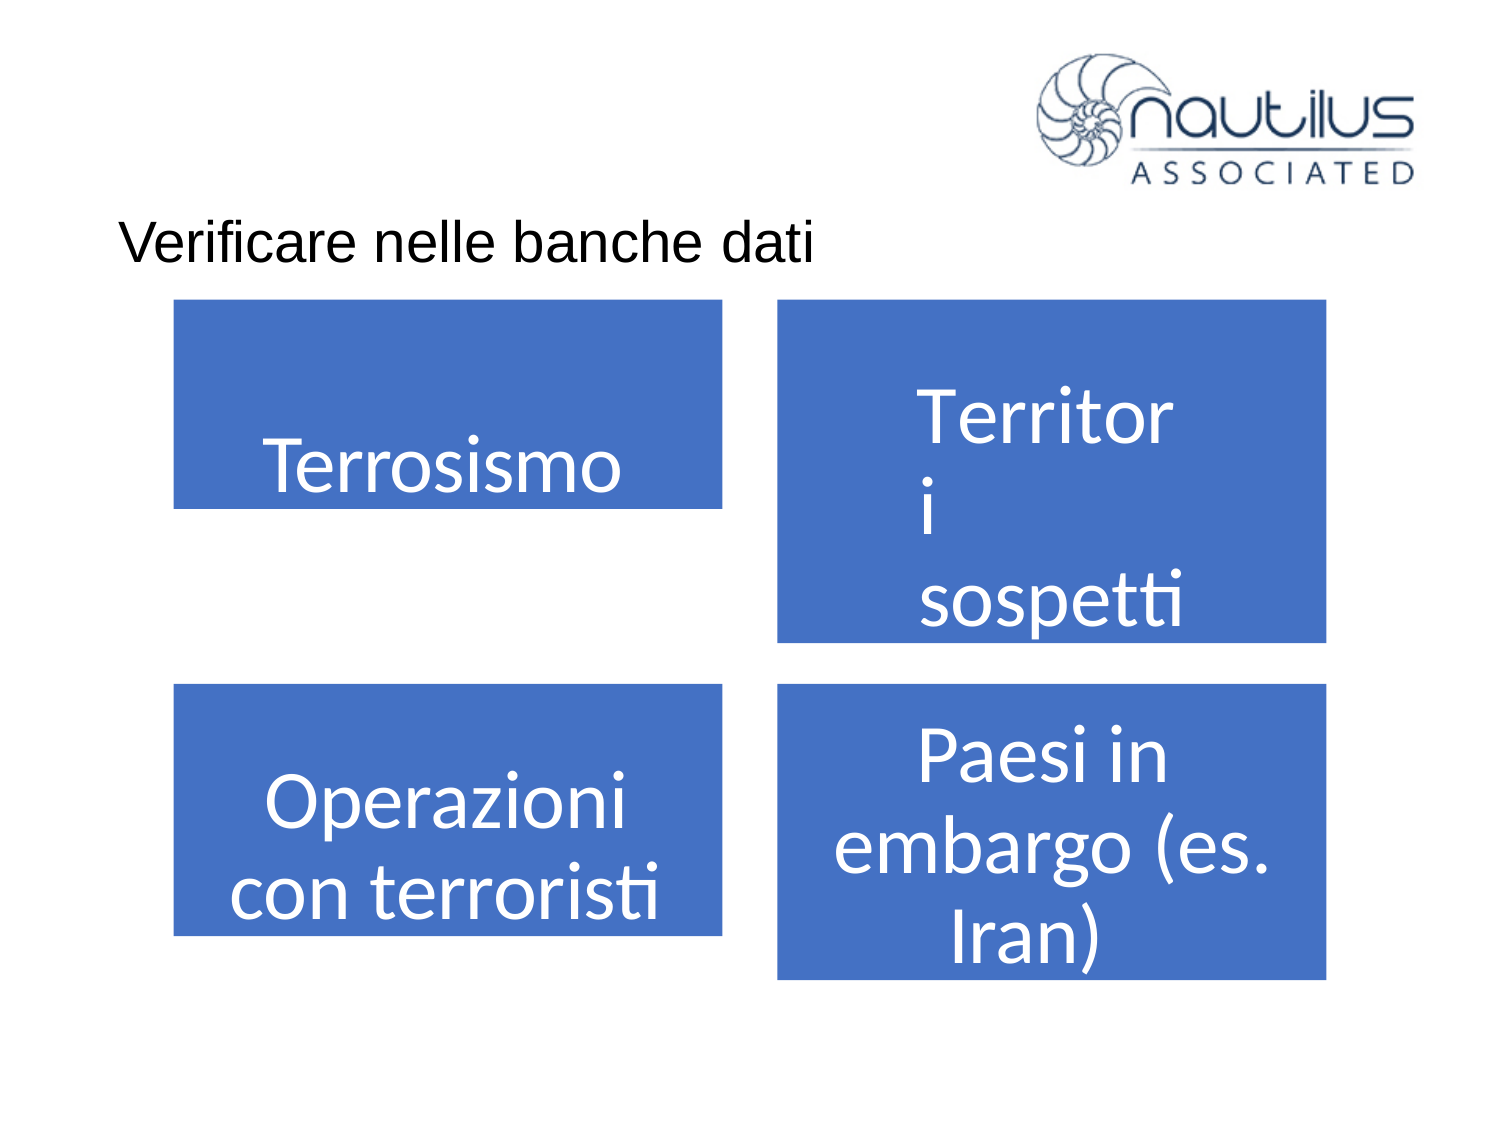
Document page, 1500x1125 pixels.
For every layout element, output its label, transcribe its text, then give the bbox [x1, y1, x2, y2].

picture [998, 40, 1467, 200]
title Verificare nelle banche dati [116, 201, 822, 392]
text_box Paesi in embargo (es. Iran) [777, 683, 1327, 981]
text_box Terrosismo [173, 299, 723, 509]
text_box Operazioni con terroristi [173, 683, 723, 937]
text_box Territori sospetti [777, 299, 1327, 644]
